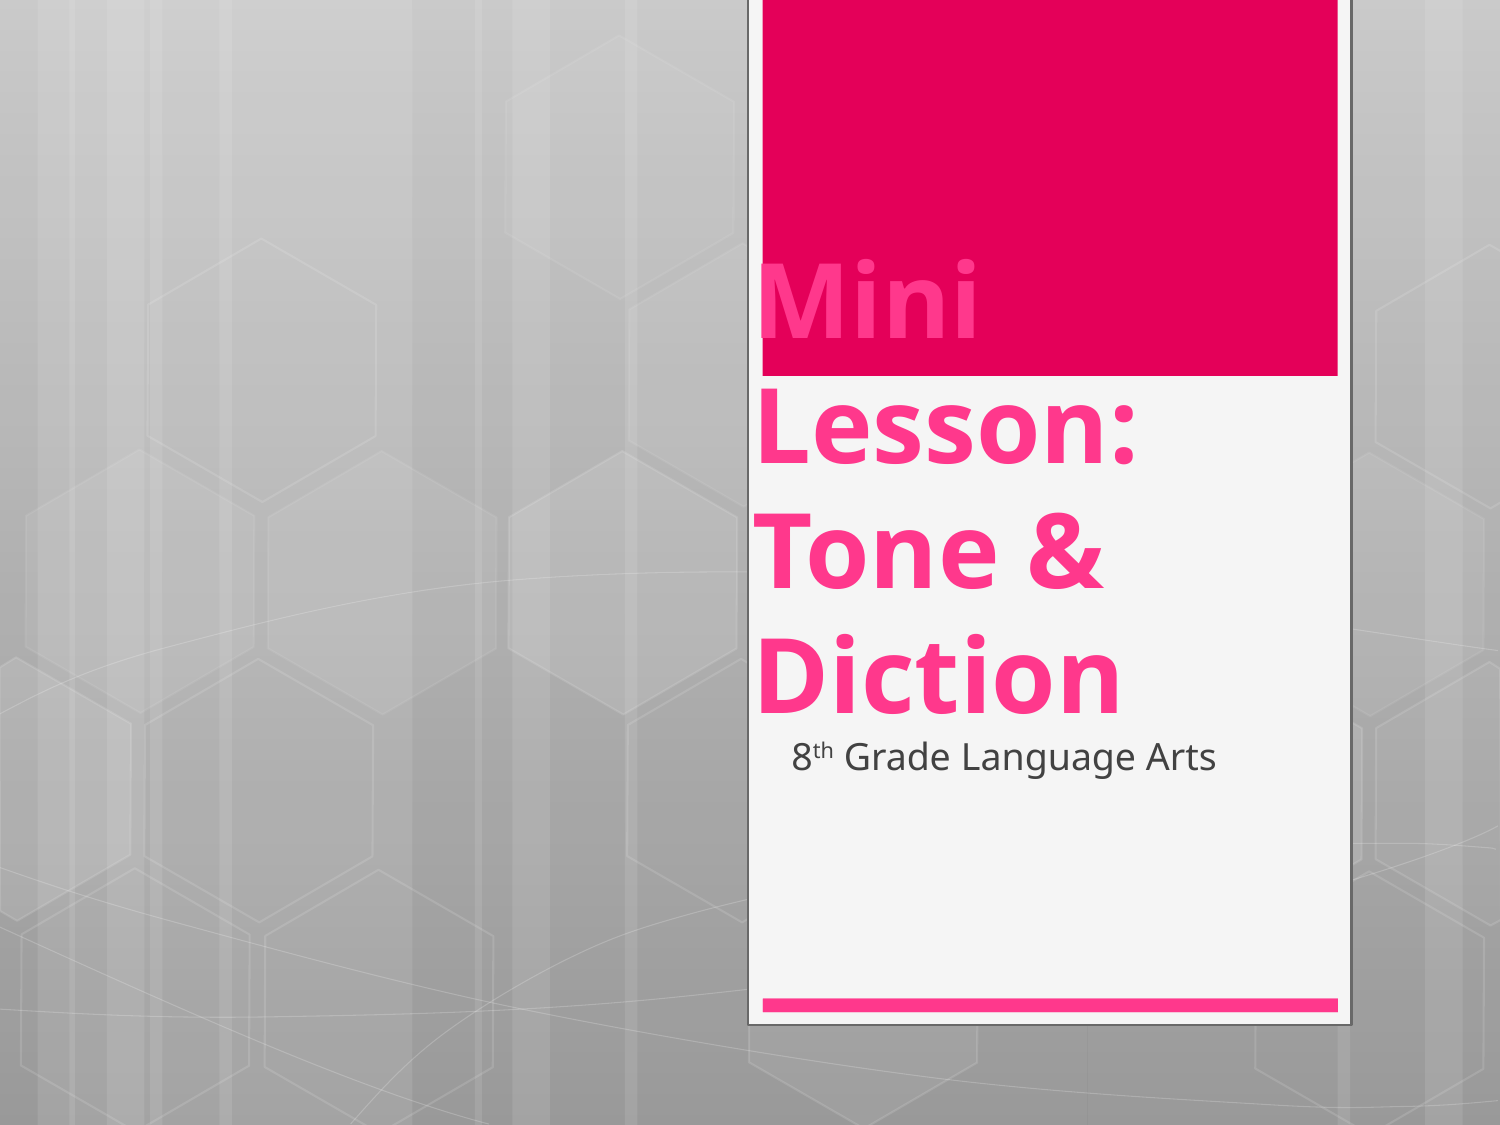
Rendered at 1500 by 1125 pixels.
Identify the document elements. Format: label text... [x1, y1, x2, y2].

subtitle 8th Grade Language Arts [776, 725, 1320, 933]
title Mini Lesson: Tone & Diction [737, 462, 1395, 742]
